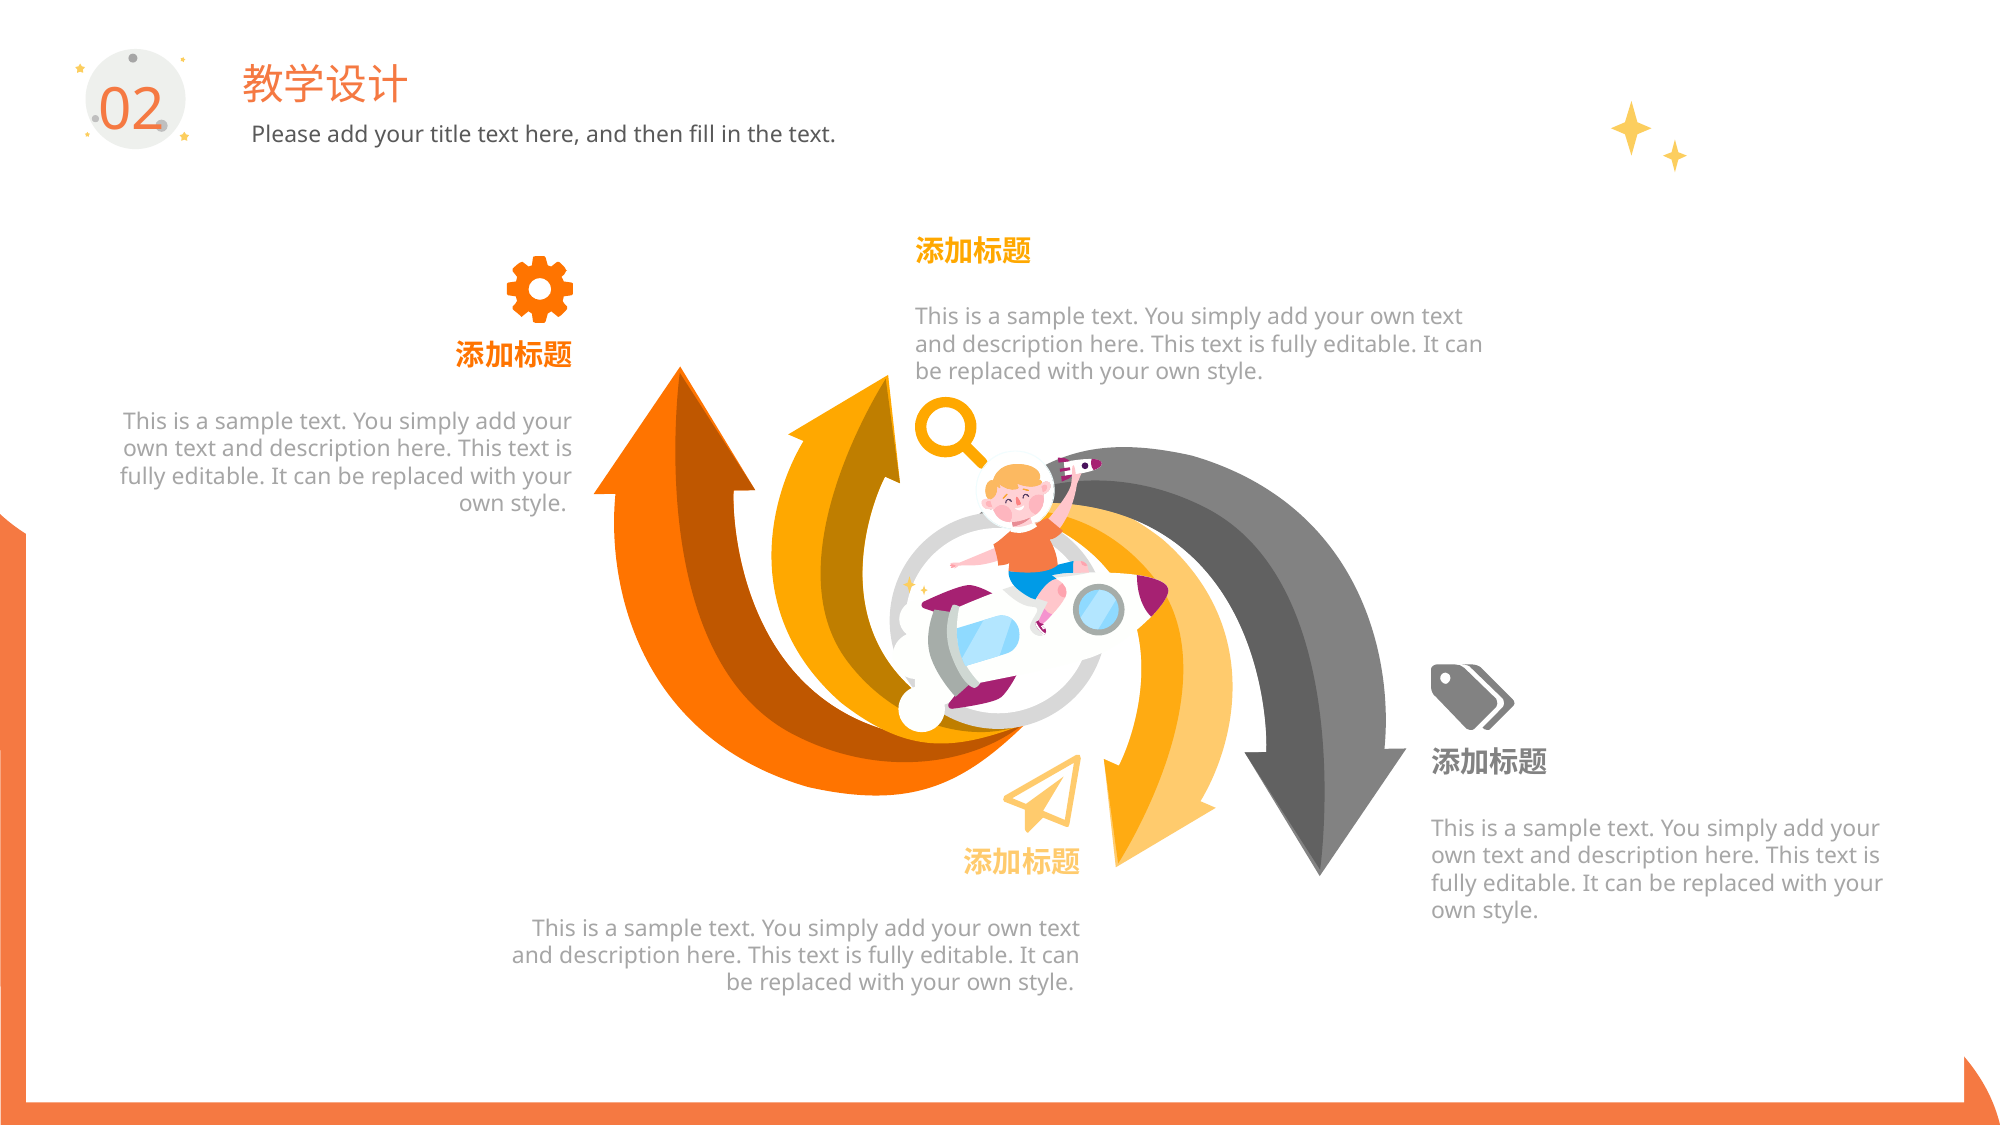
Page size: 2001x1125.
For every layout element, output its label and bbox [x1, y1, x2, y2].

text_box [593, 366, 1070, 810]
text_box [0, 26, 2000, 1125]
text_box [1610, 100, 1687, 173]
text_box [892, 450, 1170, 733]
text_box [740, 374, 1064, 752]
text_box [930, 432, 1407, 877]
text_box [75, 48, 904, 155]
